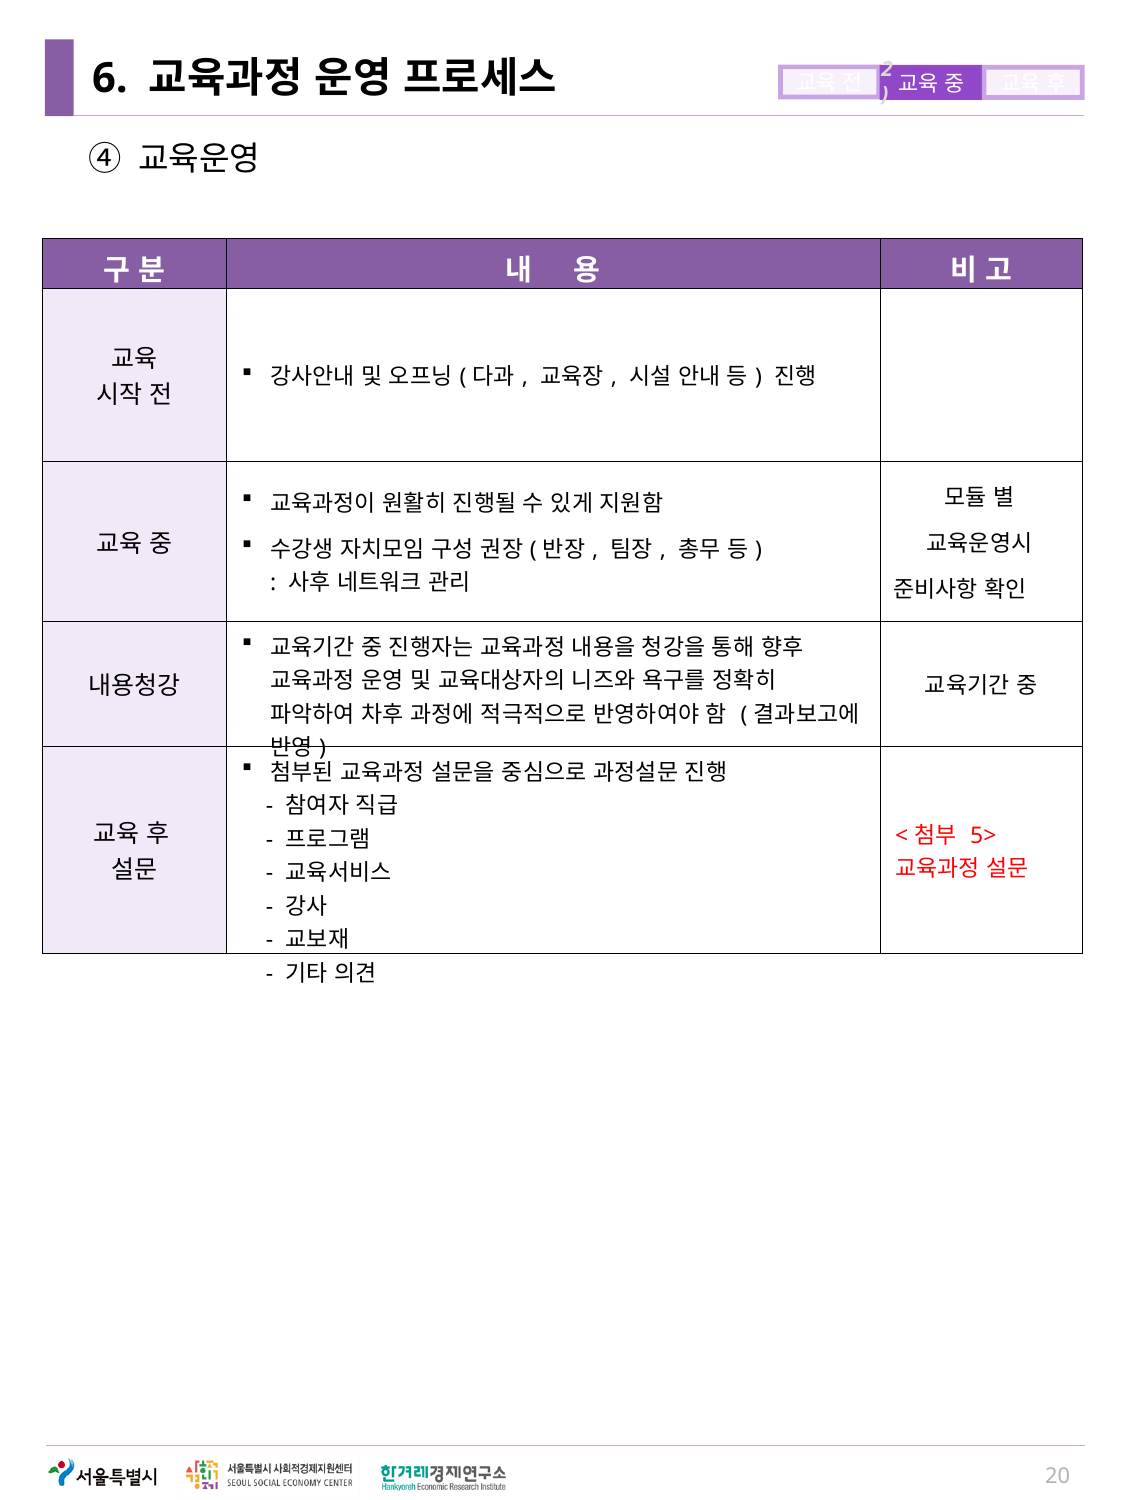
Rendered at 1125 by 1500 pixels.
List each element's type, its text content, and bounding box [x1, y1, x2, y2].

table_header 비 고 [881, 239, 1082, 288]
table_cell 교육 중 [43, 462, 226, 621]
picture [178, 1451, 360, 1499]
table_cell 교육기간 중 진행자는 교육과정 내용을 청강을 통해 향후 교육과정 운영 및 교육대상자의 니즈와 욕구를 정확히 파악하여 차후 과정에 적극적으로 반영하여야 함 (결과보고에 반영) [227, 622, 880, 746]
table_cell 첨부된 교육과정 설문을 중심으로 과정설문 진행 - 참여자 직급 - 프로그램 - 교육서비스 - 강사 - 교보재 - 기타 의견 [227, 747, 880, 953]
table_cell 강사안내 및 오프닝(다과, 교육장, 시설 안내 등) 진행 [227, 289, 880, 461]
table_cell 교육 시작 전 [43, 289, 226, 461]
table_cell [881, 289, 1082, 461]
text_box ④ 교육운영 [73, 130, 285, 185]
picture [48, 1457, 157, 1486]
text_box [780, 55, 1083, 98]
table_cell <첨부 5> 교육과정 설문 [881, 747, 1082, 953]
table_cell 교육과정이 원활히 진행될 수 있게 지원함 수강생 자치모임 구성 권장(반장, 팀장, 총무 등) : 사후 네트워크 관리 [227, 462, 880, 621]
title 6. 교육과정 운영 프로세스 [77, 49, 1034, 110]
table_cell 모듈 별 교육운영시 준비사항 확인 [881, 462, 1082, 621]
picture [381, 1465, 506, 1491]
table_cell 교육기간 중 [881, 622, 1082, 746]
slide_number 20 [832, 1436, 1086, 1500]
table_cell 교육 후 설문 [43, 747, 226, 953]
table_cell 내용청강 [43, 622, 226, 746]
table_header 구 분 [43, 239, 226, 288]
table_header 내 용 [227, 239, 880, 288]
